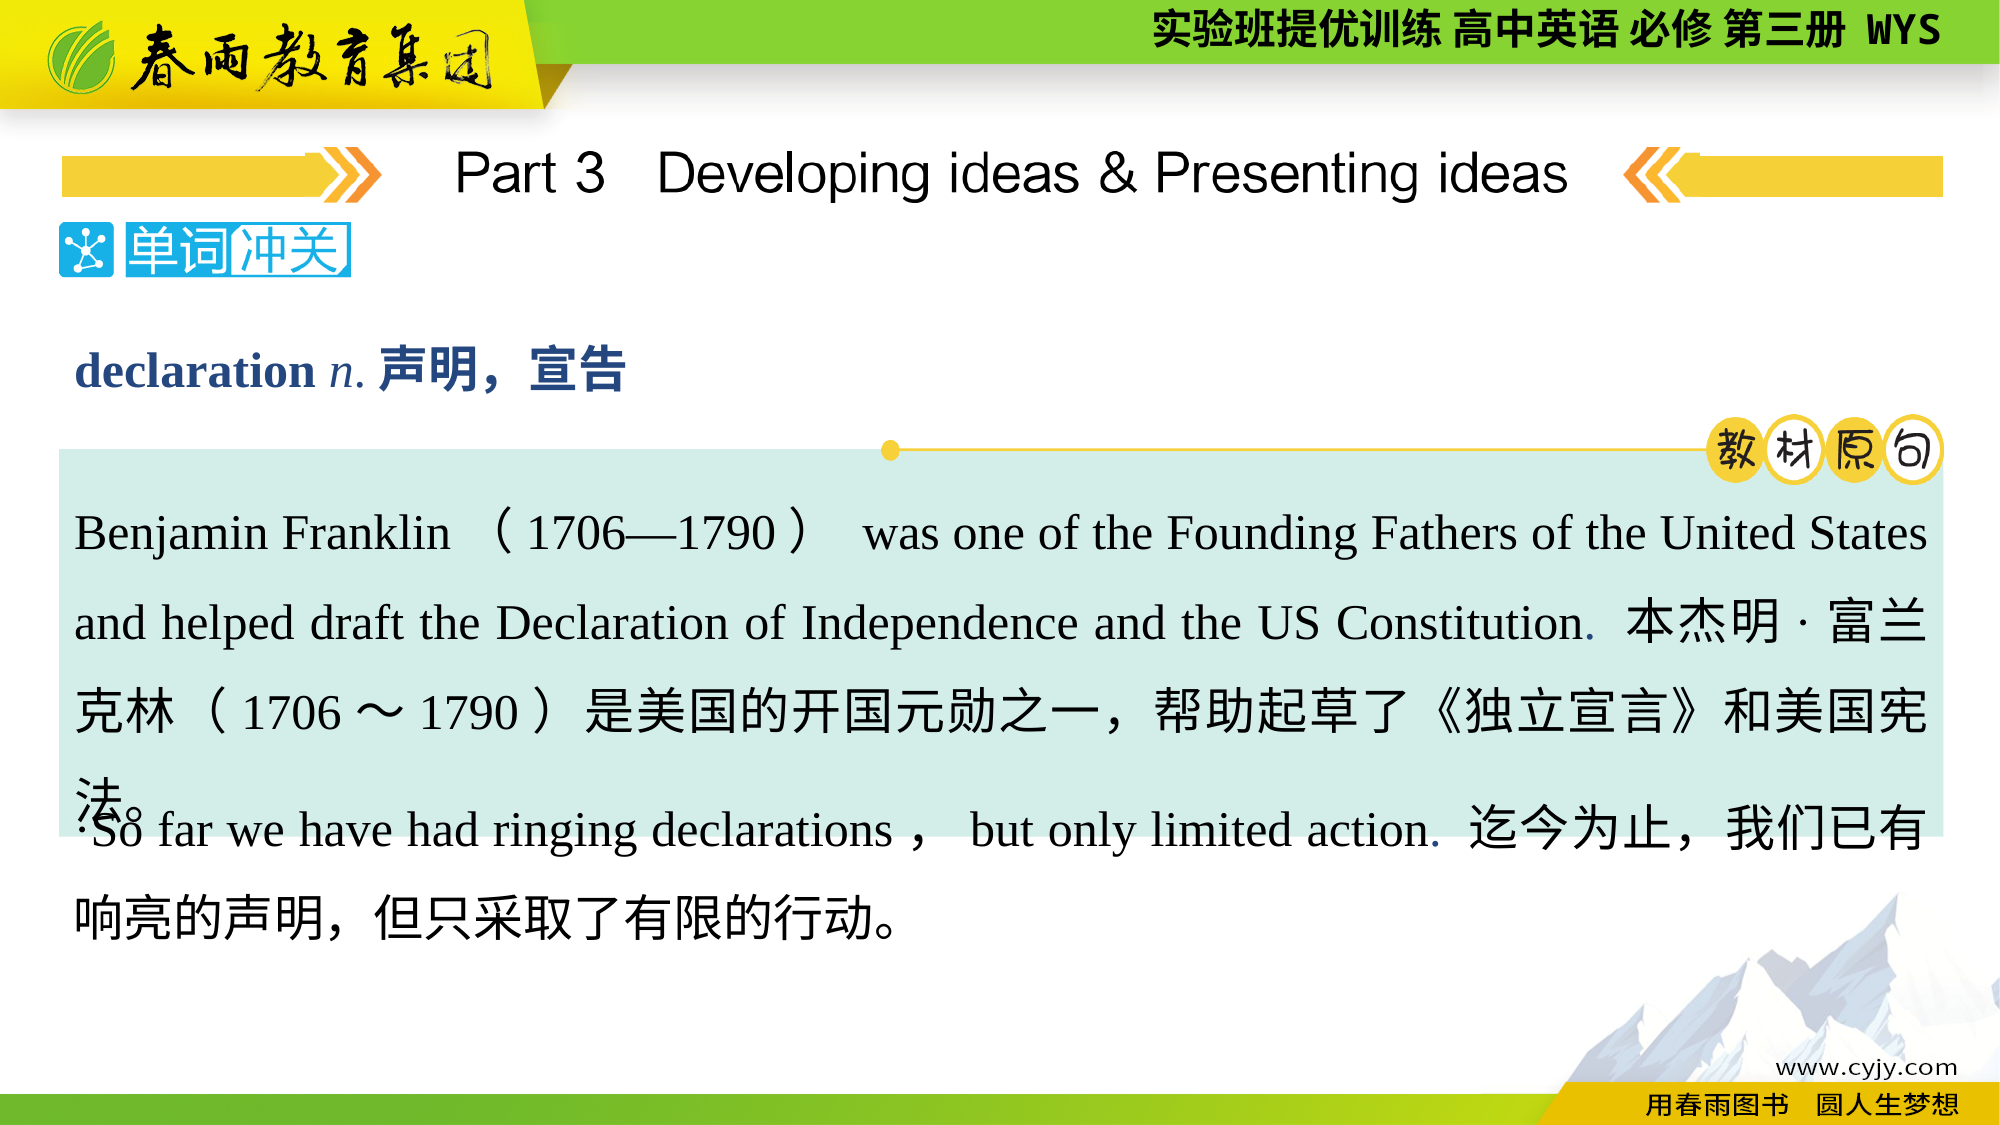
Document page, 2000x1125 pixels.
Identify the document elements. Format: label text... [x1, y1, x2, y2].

text_box ·So far we have had ringing declarations，but only limited action. 迄今为止，我们已有响亮的声明，但只采取了有限的行动。 [59, 758, 1944, 954]
list declaration n.声明，宣告 [59, 300, 1944, 395]
picture [0, 0, 2000, 1125]
text_box Benjamin Franklin（1706—1790） was one of the Founding Fathers of the United States and helped draft the Declaration of Independence and the US Constitution. 本杰明·富兰克林（1706～1790）是美国的开国元勋之一，帮助起草了《独立宣言》和美国宪法。 [59, 449, 1944, 758]
